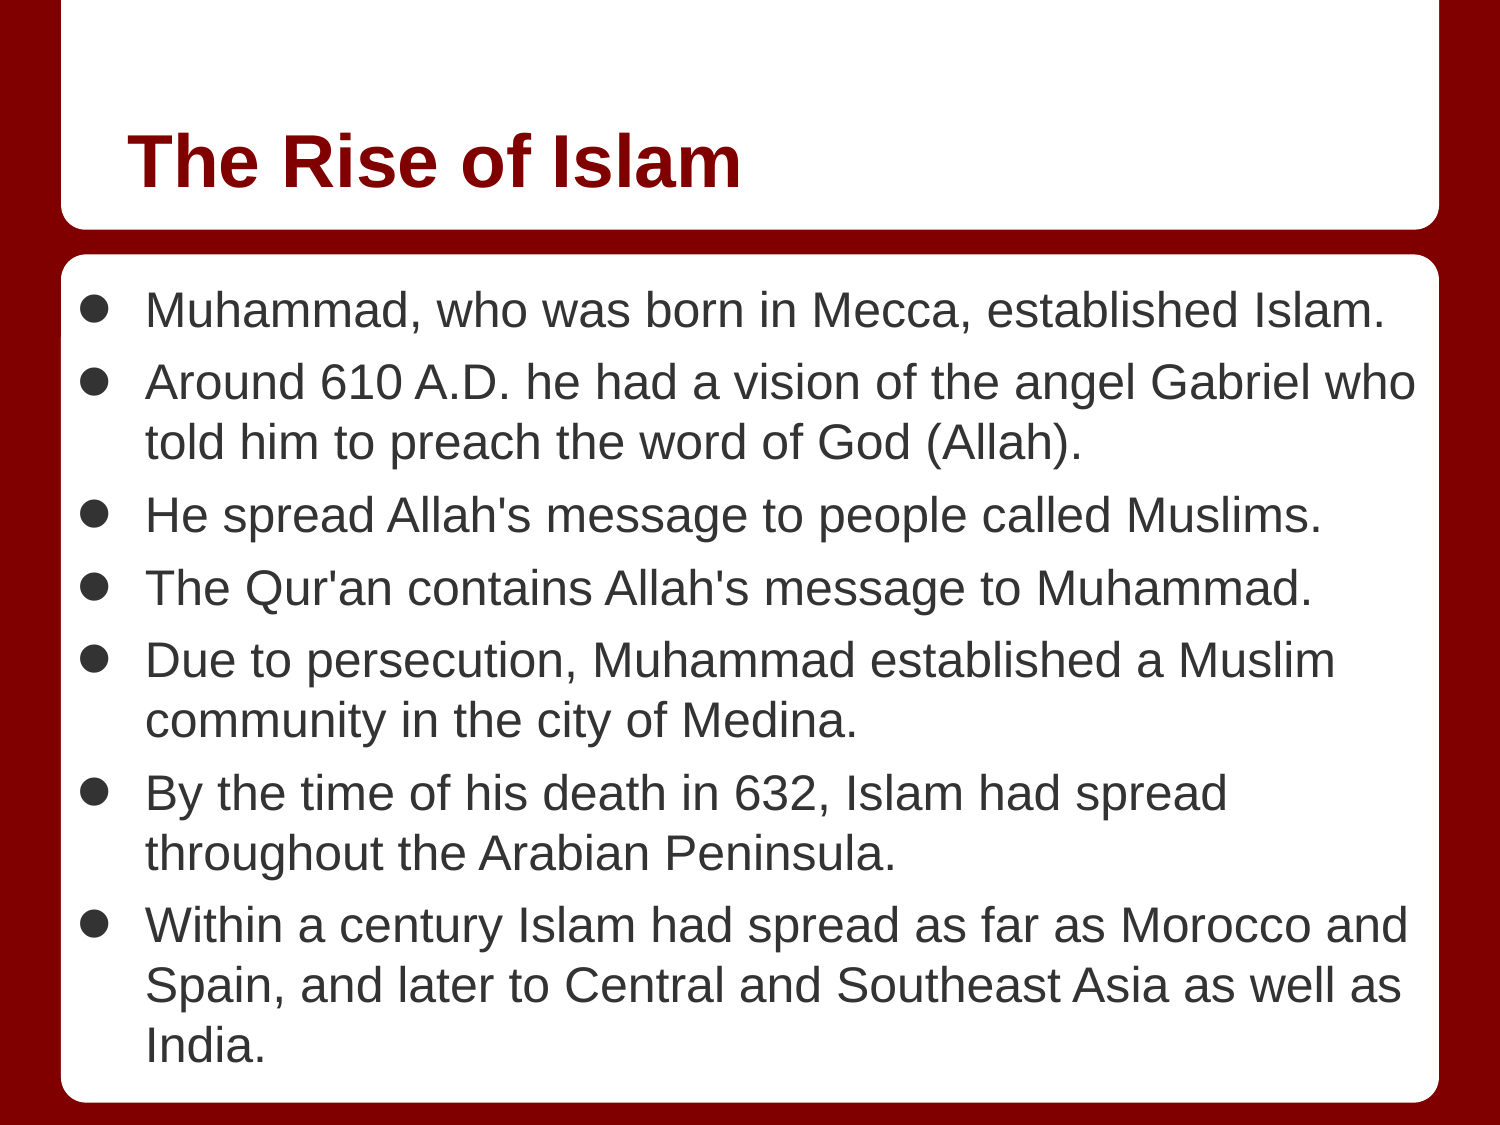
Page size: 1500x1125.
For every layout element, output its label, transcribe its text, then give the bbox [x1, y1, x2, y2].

title The Rise of Islam [75, 30, 1425, 218]
list Muhammad, who was born in Mecca, established Islam. Around 610 A.D. he had a vision of the angel Gabriel who told him to preach the word of God (Allah). He spread Allah's message to people called Muslims. The Qur'an contains Allah's message to Muhammad. Due to persecution, Muhammad established a Muslim community in the city of Medina. By the time of his death in 632, Islam had spread throughout the Arabian Peninsula. Within a century Islam had spread as far as Morocco and Spain, and later to Central and Southeast Asia as well as India. [55, 262, 1441, 1078]
